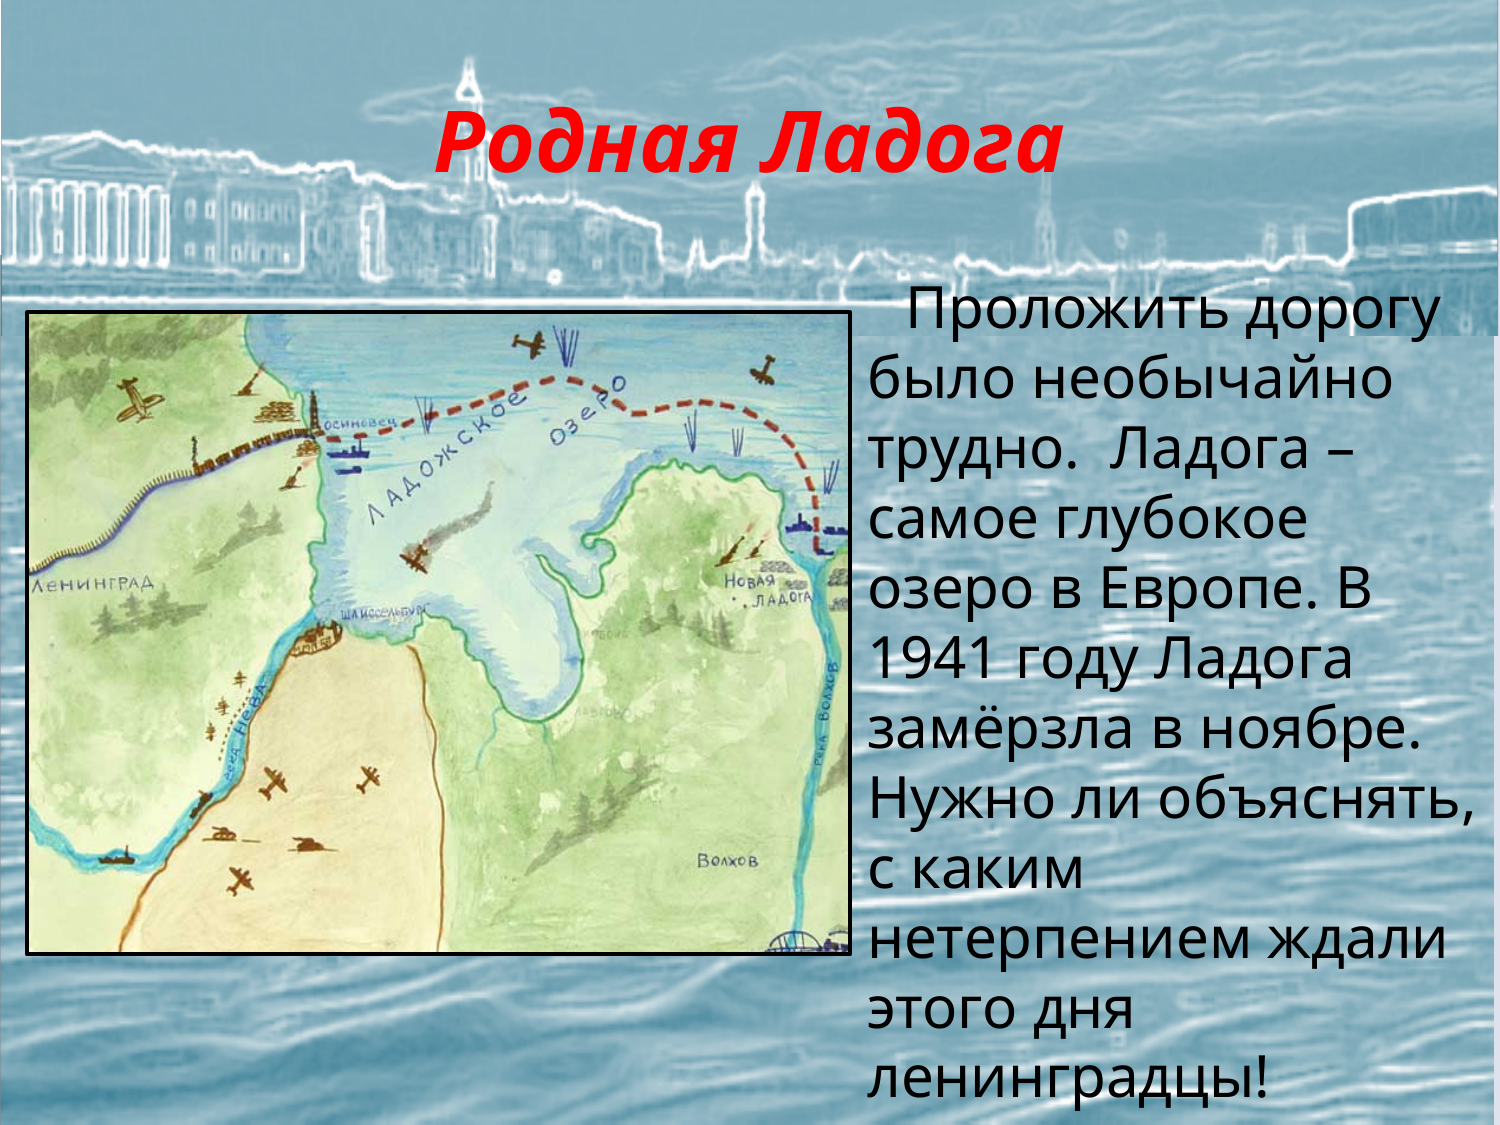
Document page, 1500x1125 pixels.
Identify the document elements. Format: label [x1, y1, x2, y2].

picture [0, 0, 1500, 1125]
list [28, 314, 849, 953]
